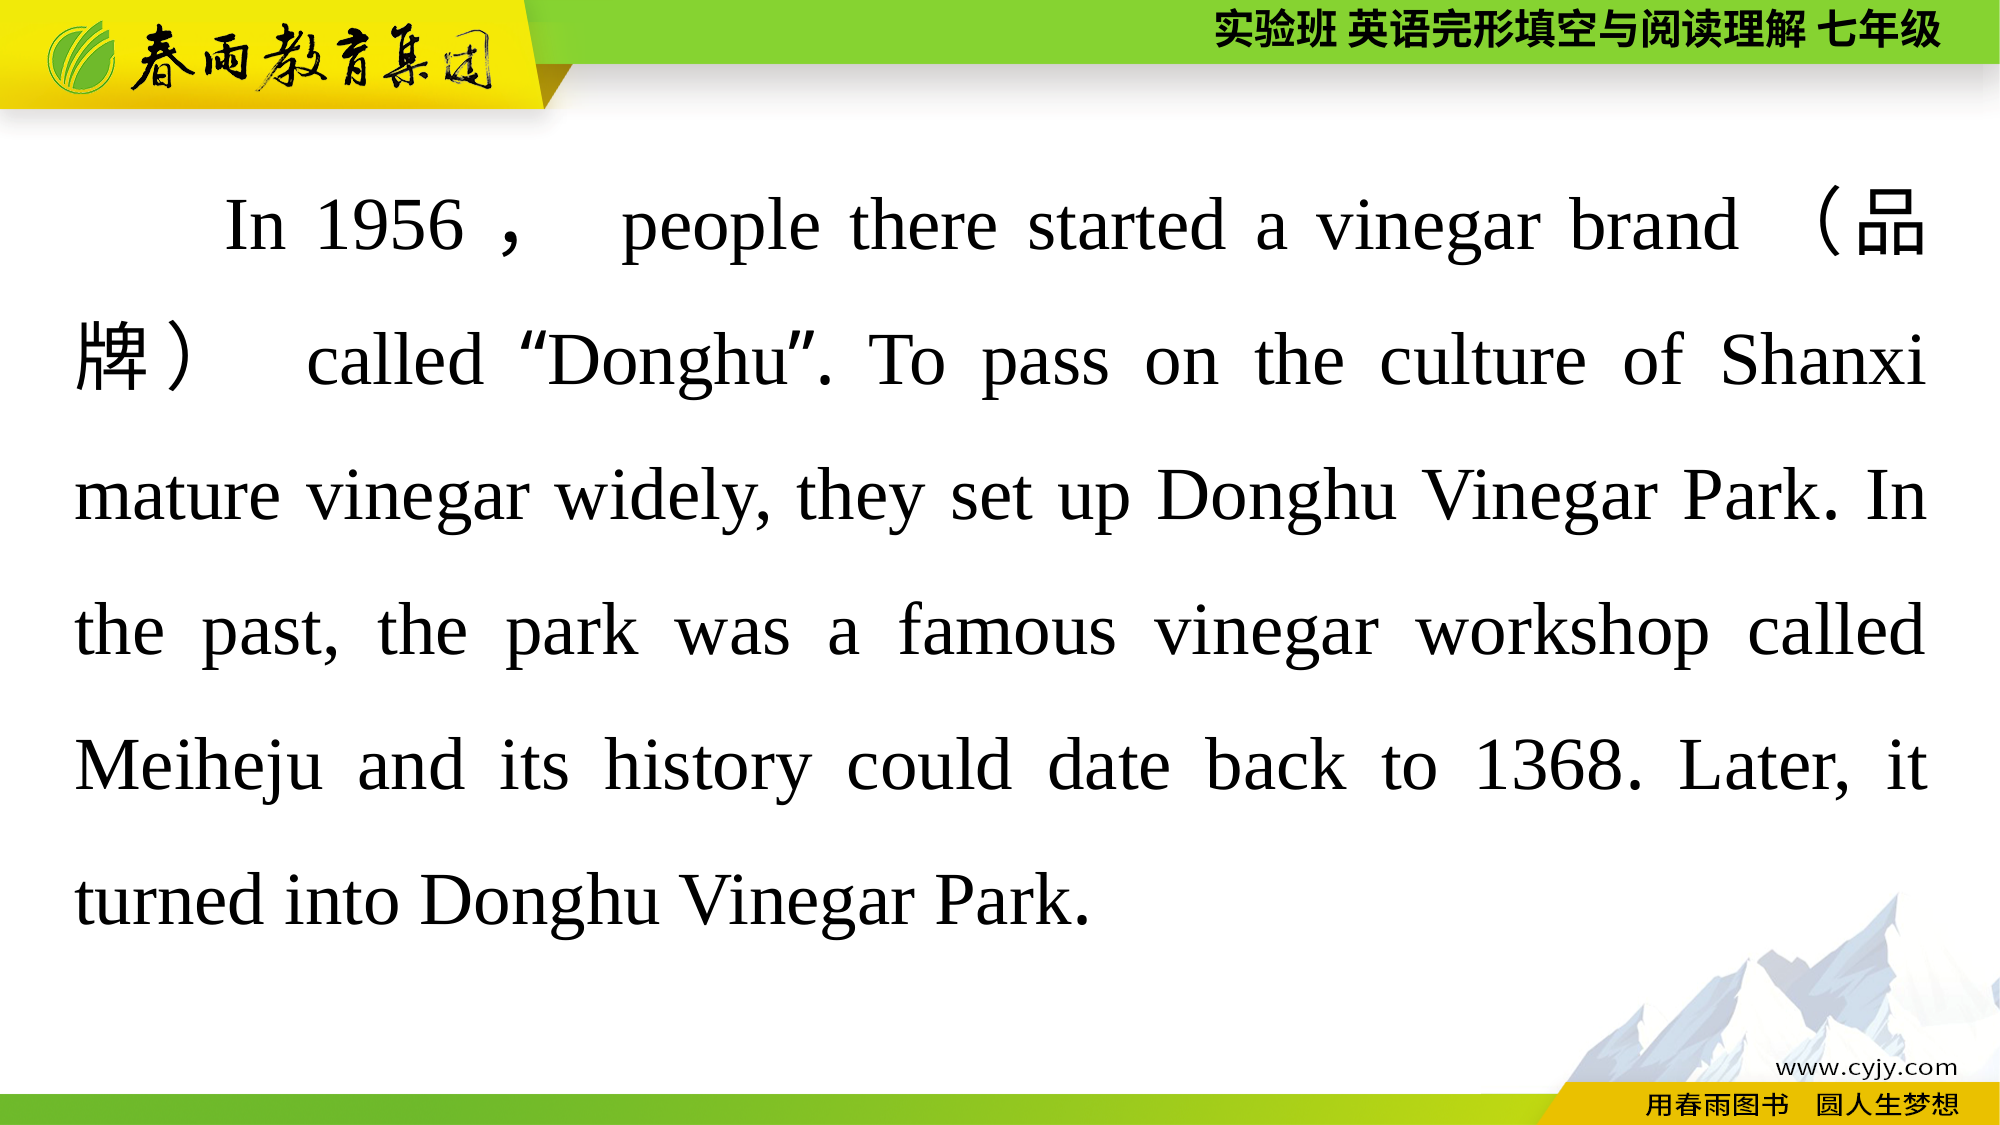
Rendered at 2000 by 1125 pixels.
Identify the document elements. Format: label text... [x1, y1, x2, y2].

list In 1956， people there started a vinegar brand（品牌） called “Donghu”. To pass on the culture of Shanxi mature vinegar widely, they set up Donghu Vinegar Park. In the past, the park was a famous vinegar workshop called Meiheju and its history could date back to 1368. Later, it turned into Donghu Vinegar Park. [59, 122, 1944, 939]
picture [0, 0, 2000, 1125]
